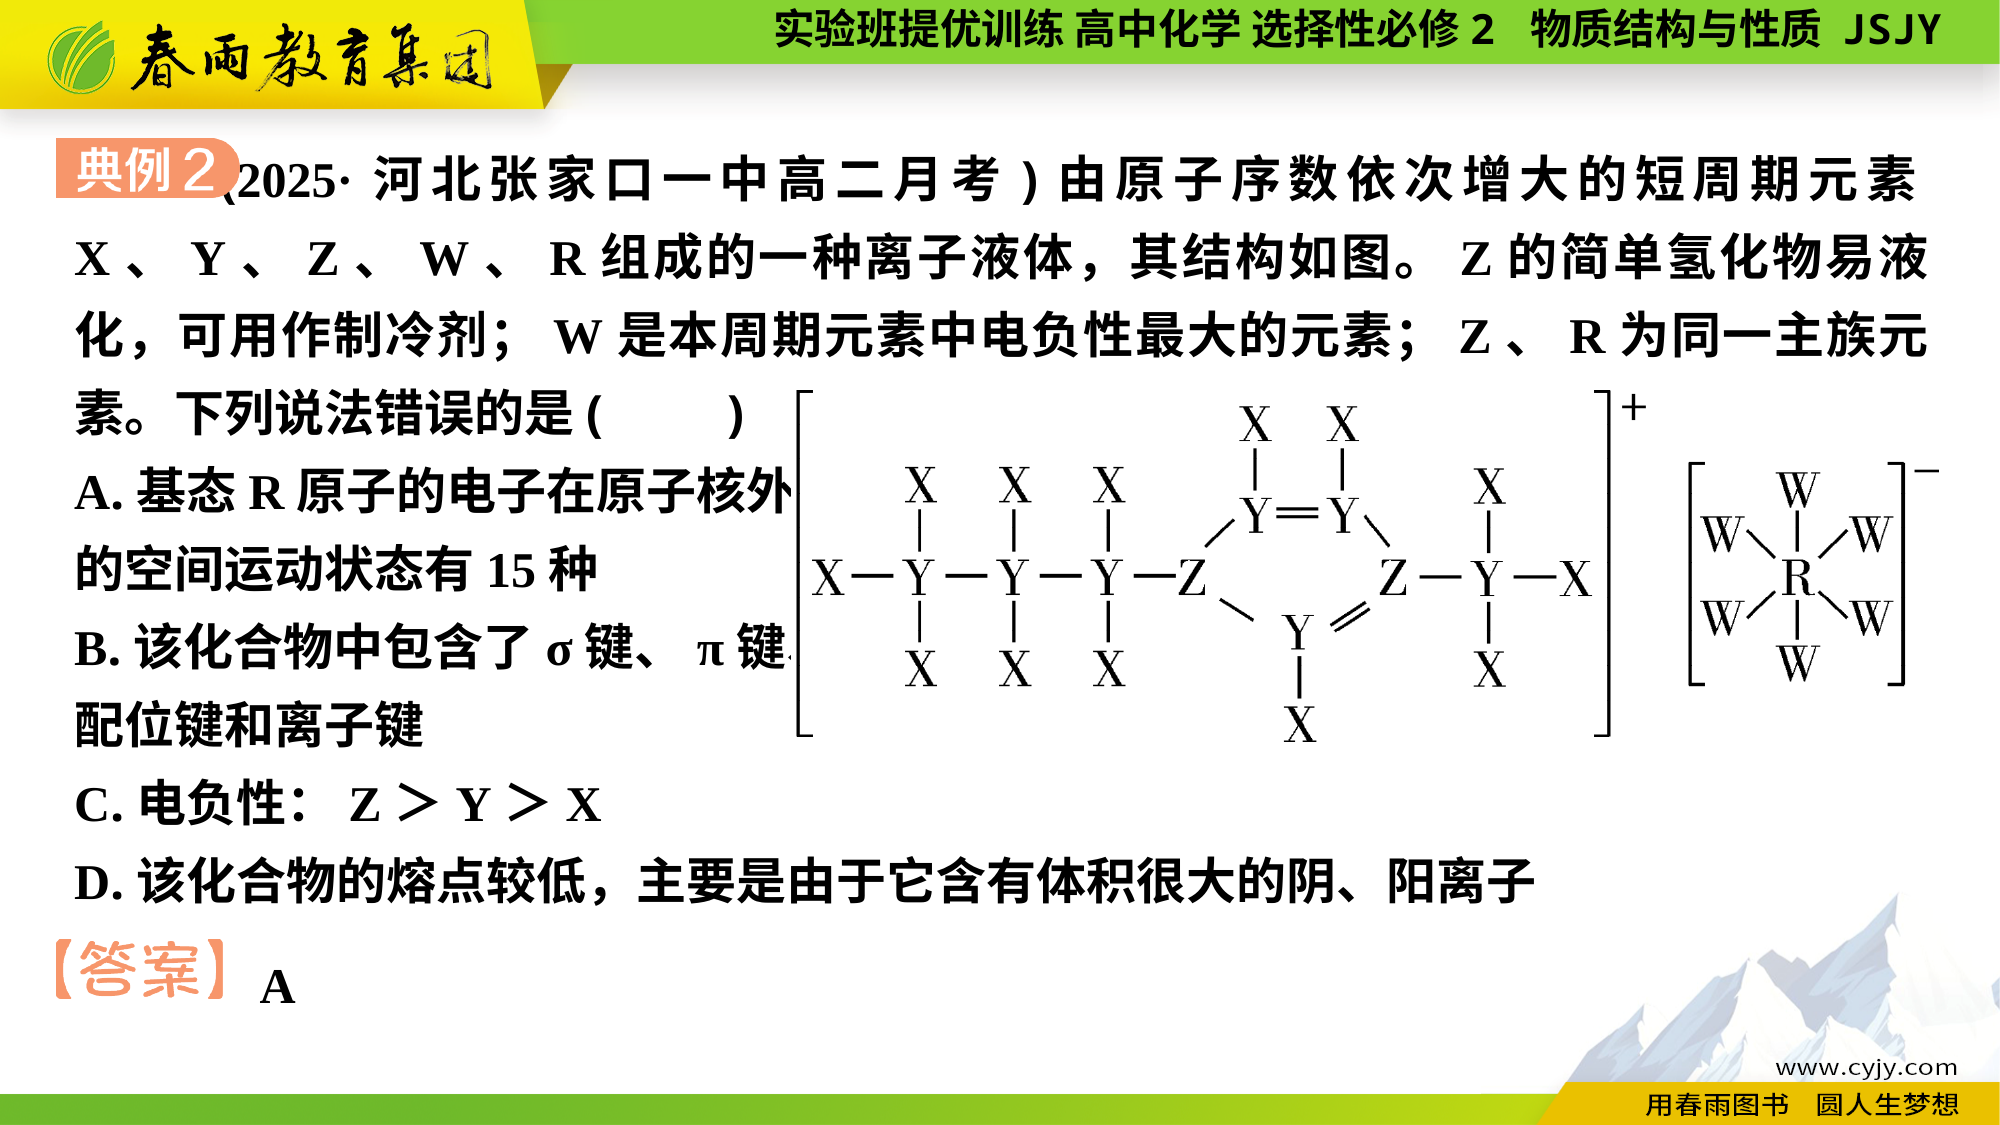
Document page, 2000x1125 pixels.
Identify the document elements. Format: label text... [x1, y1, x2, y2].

list (2025·河北张家口一中高二月考)由原子序数依次增大的短周期元素X、Y、Z、W、R组成的一种离子液体，其结构如图。Z的简单氢化物易液化，可用作制冷剂；W是本周期元素中电负性最大的元素；Z、R为同一主族元素。下列说法错误的是( ) A.基态R原子的电子在原子核外 的空间运动状态有15种 B.该化合物中包含了σ键、π键、 配位键和离子键 C.电负性：Z＞Y＞X D.该化合物的熔点较低，主要是由于它含有体积很大的阴、阳离子 [59, 122, 1944, 916]
text_box A [56, 916, 1944, 1022]
picture [0, 0, 2000, 1125]
